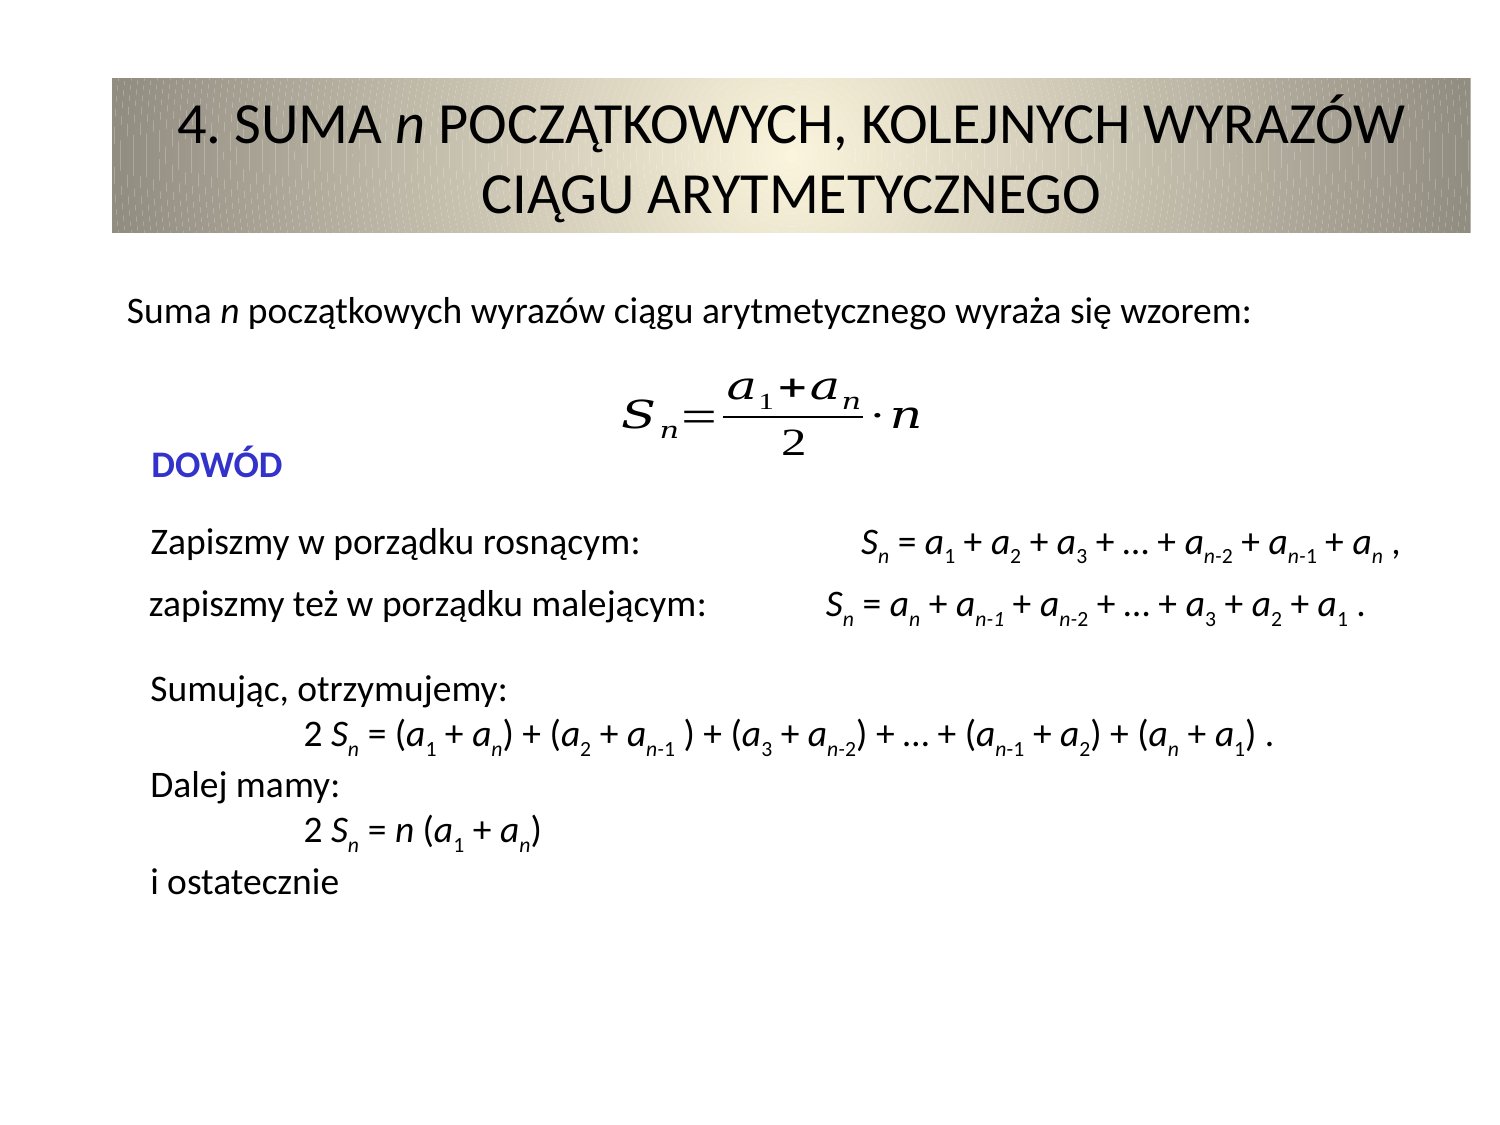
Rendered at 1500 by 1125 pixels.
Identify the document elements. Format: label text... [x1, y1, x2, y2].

text_box 4. SUMA n POCZĄTKOWYCH, KOLEJNYCH WYRAZÓW CIĄGU ARYTMETYCZNEGO [112, 78, 1471, 233]
text_box DOWÓD [136, 432, 298, 493]
text_box Suma n początkowych wyrazów ciągu arytmetycznego wyraża się wzorem: [112, 278, 1471, 339]
